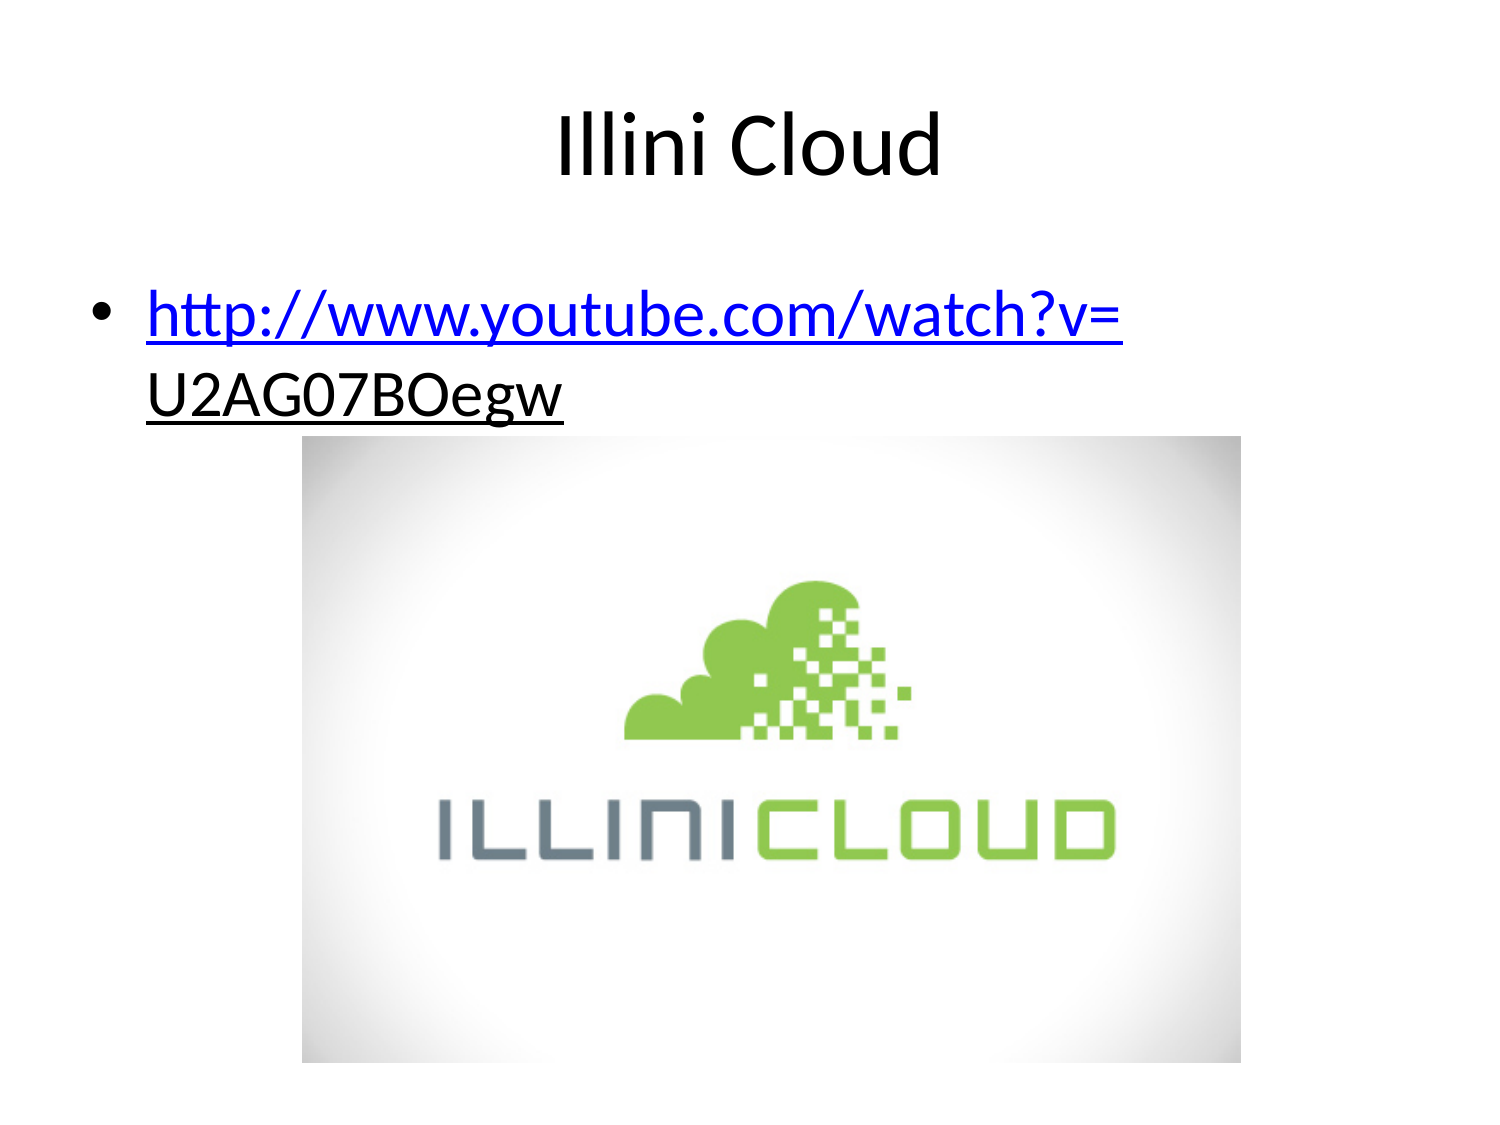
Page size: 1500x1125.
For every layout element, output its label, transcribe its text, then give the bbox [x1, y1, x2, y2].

picture [302, 436, 1241, 1064]
list http://www.youtube.com/watch?v=U2AG07BOegw [75, 262, 1425, 559]
title Illini Cloud [75, 45, 1425, 233]
